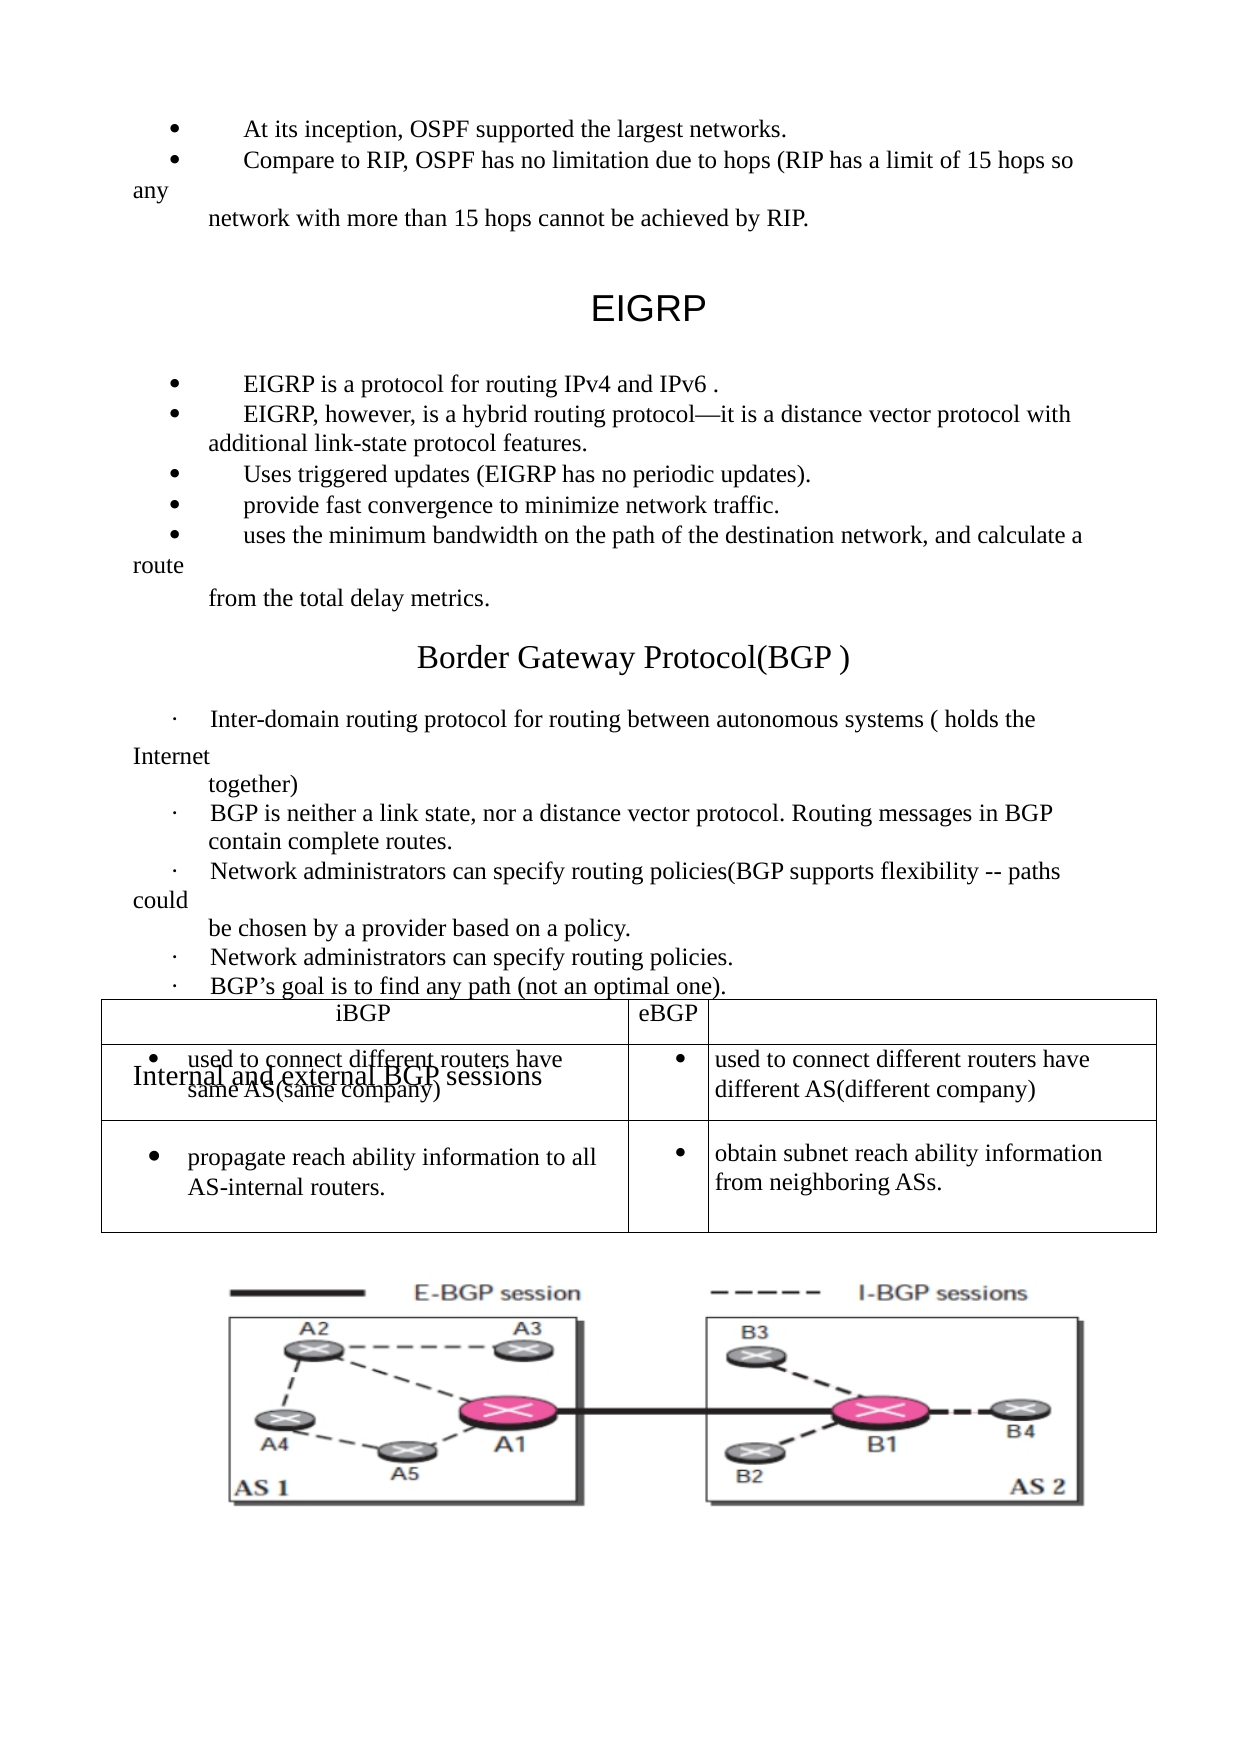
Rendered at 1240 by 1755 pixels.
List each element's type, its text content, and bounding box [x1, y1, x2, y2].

table_header iBGP [176, 1000, 628, 1044]
table_header [709, 1000, 1156, 1044]
table_cell used to connect different routers have different AS(different company) [709, 1045, 1156, 1120]
table_cell obtain subnet reach ability information from neighboring ASs. [709, 1121, 1156, 1232]
table_cell propagate reach ability information to all AS-internal routers. [176, 1121, 628, 1232]
picture [185, 1272, 1107, 1521]
table_cell  [629, 1045, 708, 1120]
table_cell  [102, 1121, 176, 1232]
text_box  At its inception, OSPF supported the largest networks.  Compare to RIP, OSPF has no limitation due to hops (RIP has a limit of 15 hops so any network with more than 15 hops cannot be achieved by RIP. EIGRP  EIGRP is a protocol for routing IPv4 and IPv6 .  EIGRP, however, is a hybrid routing protocol—it is a distance vector protocol with additional link-state protocol features.  Uses triggered updates (EIGRP has no periodic updates).  provide fast convergence to minimize network traffic.  uses the minimum bandwidth on the path of the destination network, and calculate a route from the total delay metrics. Border Gateway Protocol(BGP ) · Inter-domain routing protocol for routing between autonomous systems ( holds the Internet together) · BGP is neither a link state, nor a distance vector protocol. Routing messages in BGP contain complete routes. · Network administrators can specify routing policies(BGP supports flexibility -- paths could be chosen by a provider based on a policy. · Network administrators can specify routing policies. · BGP’s goal is to find any path (not an optimal one). Internal and external BGP sessions [132, 111, 1105, 965]
table_header [102, 1000, 176, 1044]
table_header eBGP [629, 1000, 708, 1044]
table_cell  [629, 1121, 708, 1232]
table_cell used to connect different routers have same AS(same company) [176, 1045, 628, 1120]
table_cell  [102, 1045, 176, 1120]
